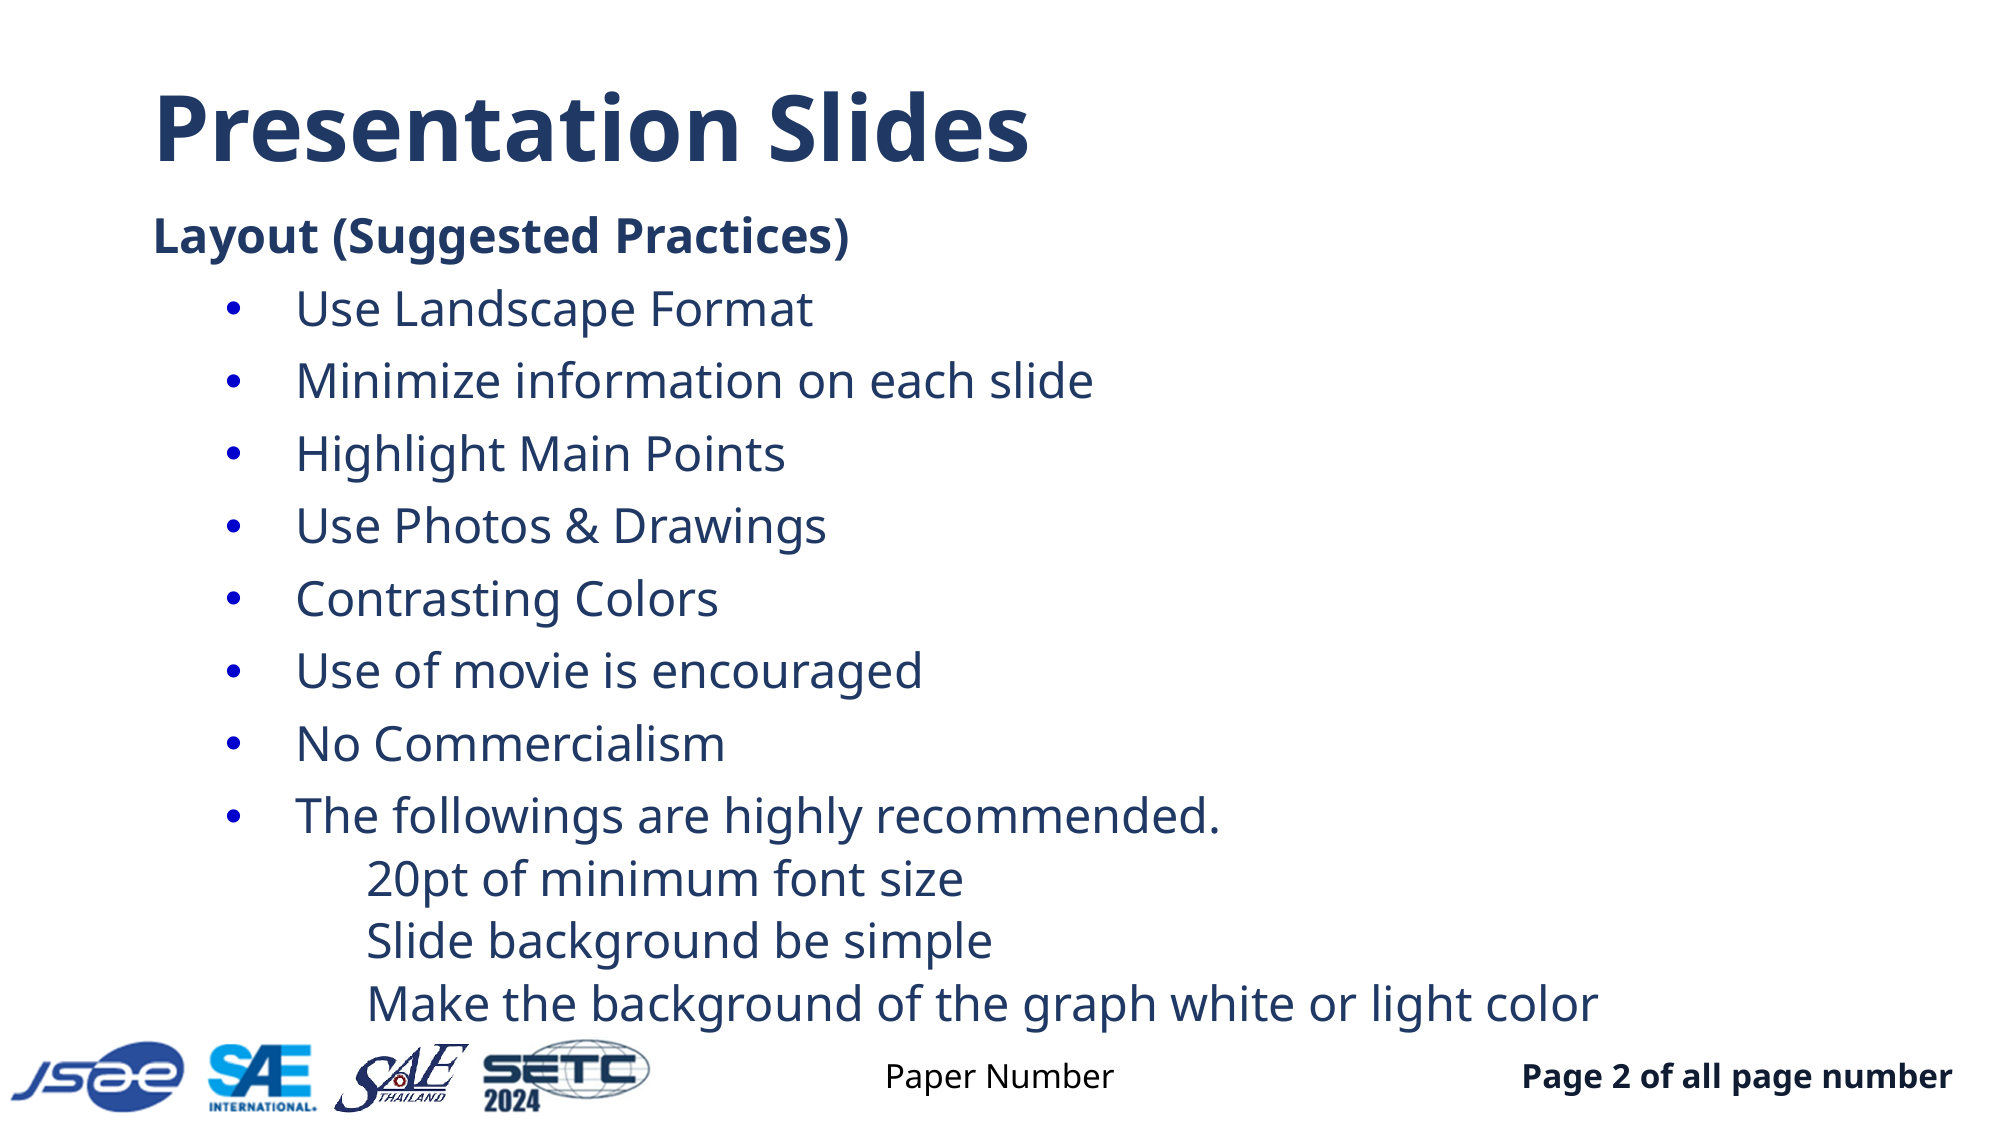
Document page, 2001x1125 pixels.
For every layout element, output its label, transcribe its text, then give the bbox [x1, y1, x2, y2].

picture [1, 1031, 673, 1125]
text_box Presentation Slides [137, 58, 1863, 204]
text_box Layout (Suggested Practices) Use Landscape Format Minimize information on each slide Highlight Main Points Use Photos & Drawings Contrasting Colors Use of movie is encouraged No Commercialism The followings are highly recommended. 20pt of minimum font size Slide background be simple Make the background of the graph white or light color [137, 204, 1863, 1045]
footer Page 2 of all page number [1499, 1047, 1976, 1108]
